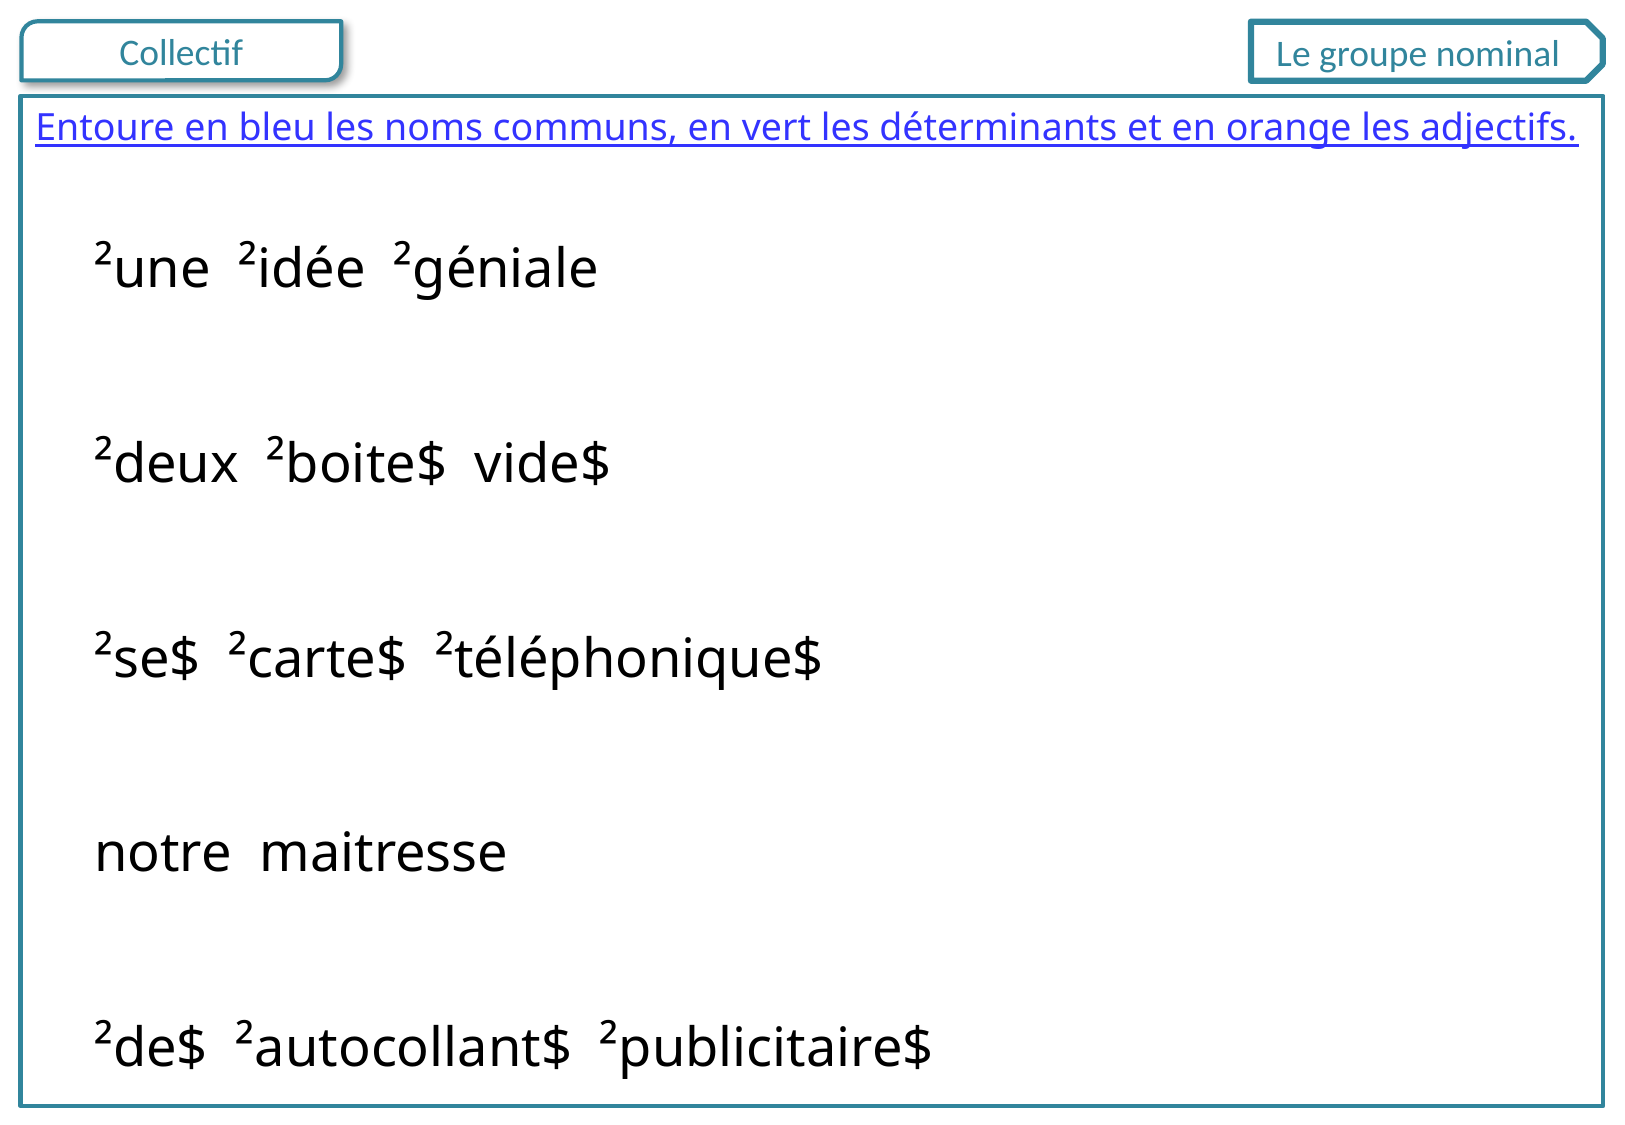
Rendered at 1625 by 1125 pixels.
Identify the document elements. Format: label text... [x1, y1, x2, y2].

list ²une ²idée ²géniale ²deux ²boite$ vide$ ²se$ ²carte$ ²téléphonique$ notre maitresse ²de$ ²autocollant$ ²publicitaire$ [20, 95, 1603, 1106]
list Le groupe nominal [1251, 21, 1585, 81]
